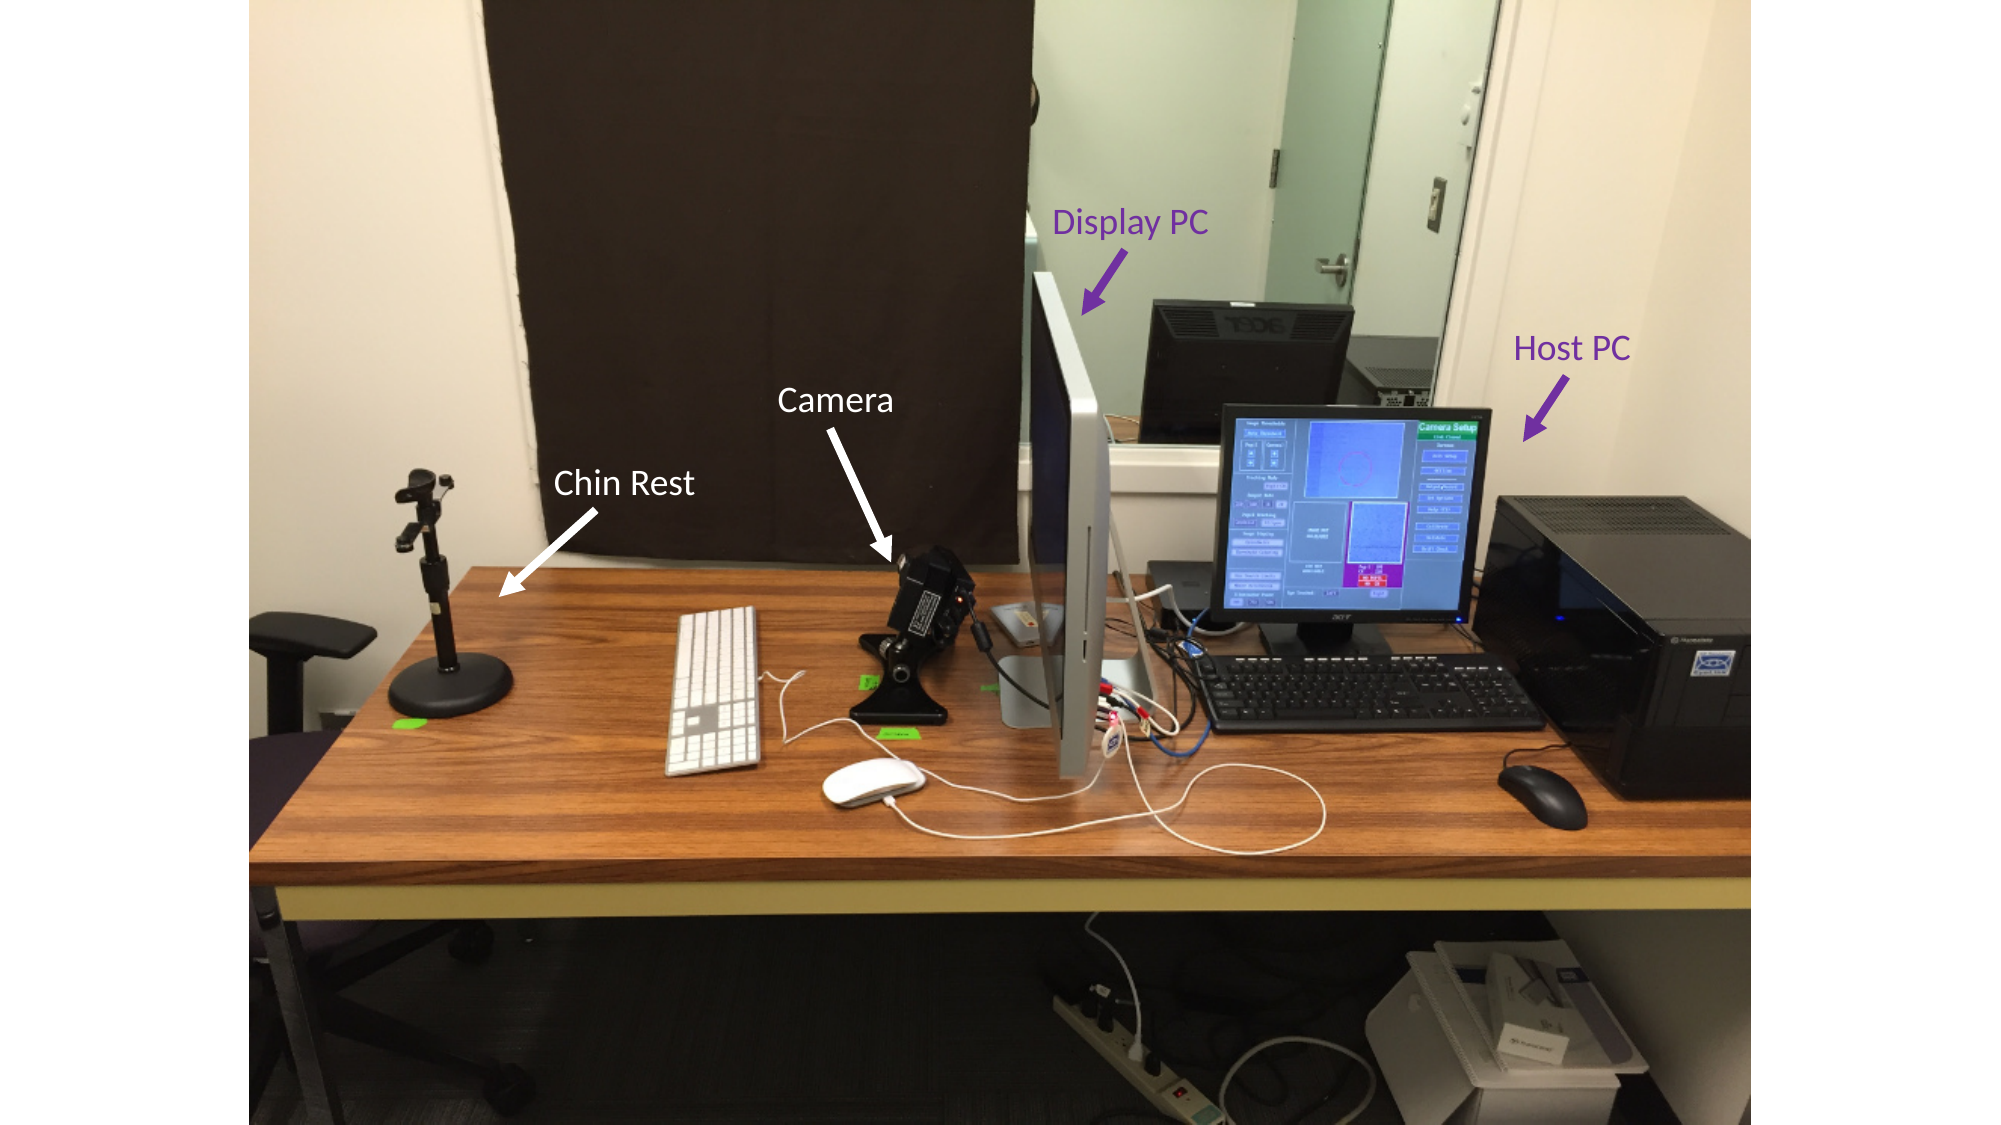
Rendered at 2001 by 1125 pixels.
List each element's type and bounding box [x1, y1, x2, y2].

text_box [498, 509, 596, 598]
text_box [830, 428, 892, 563]
text_box [1081, 250, 1125, 316]
text_box [1523, 376, 1567, 443]
picture [249, 0, 1751, 1125]
